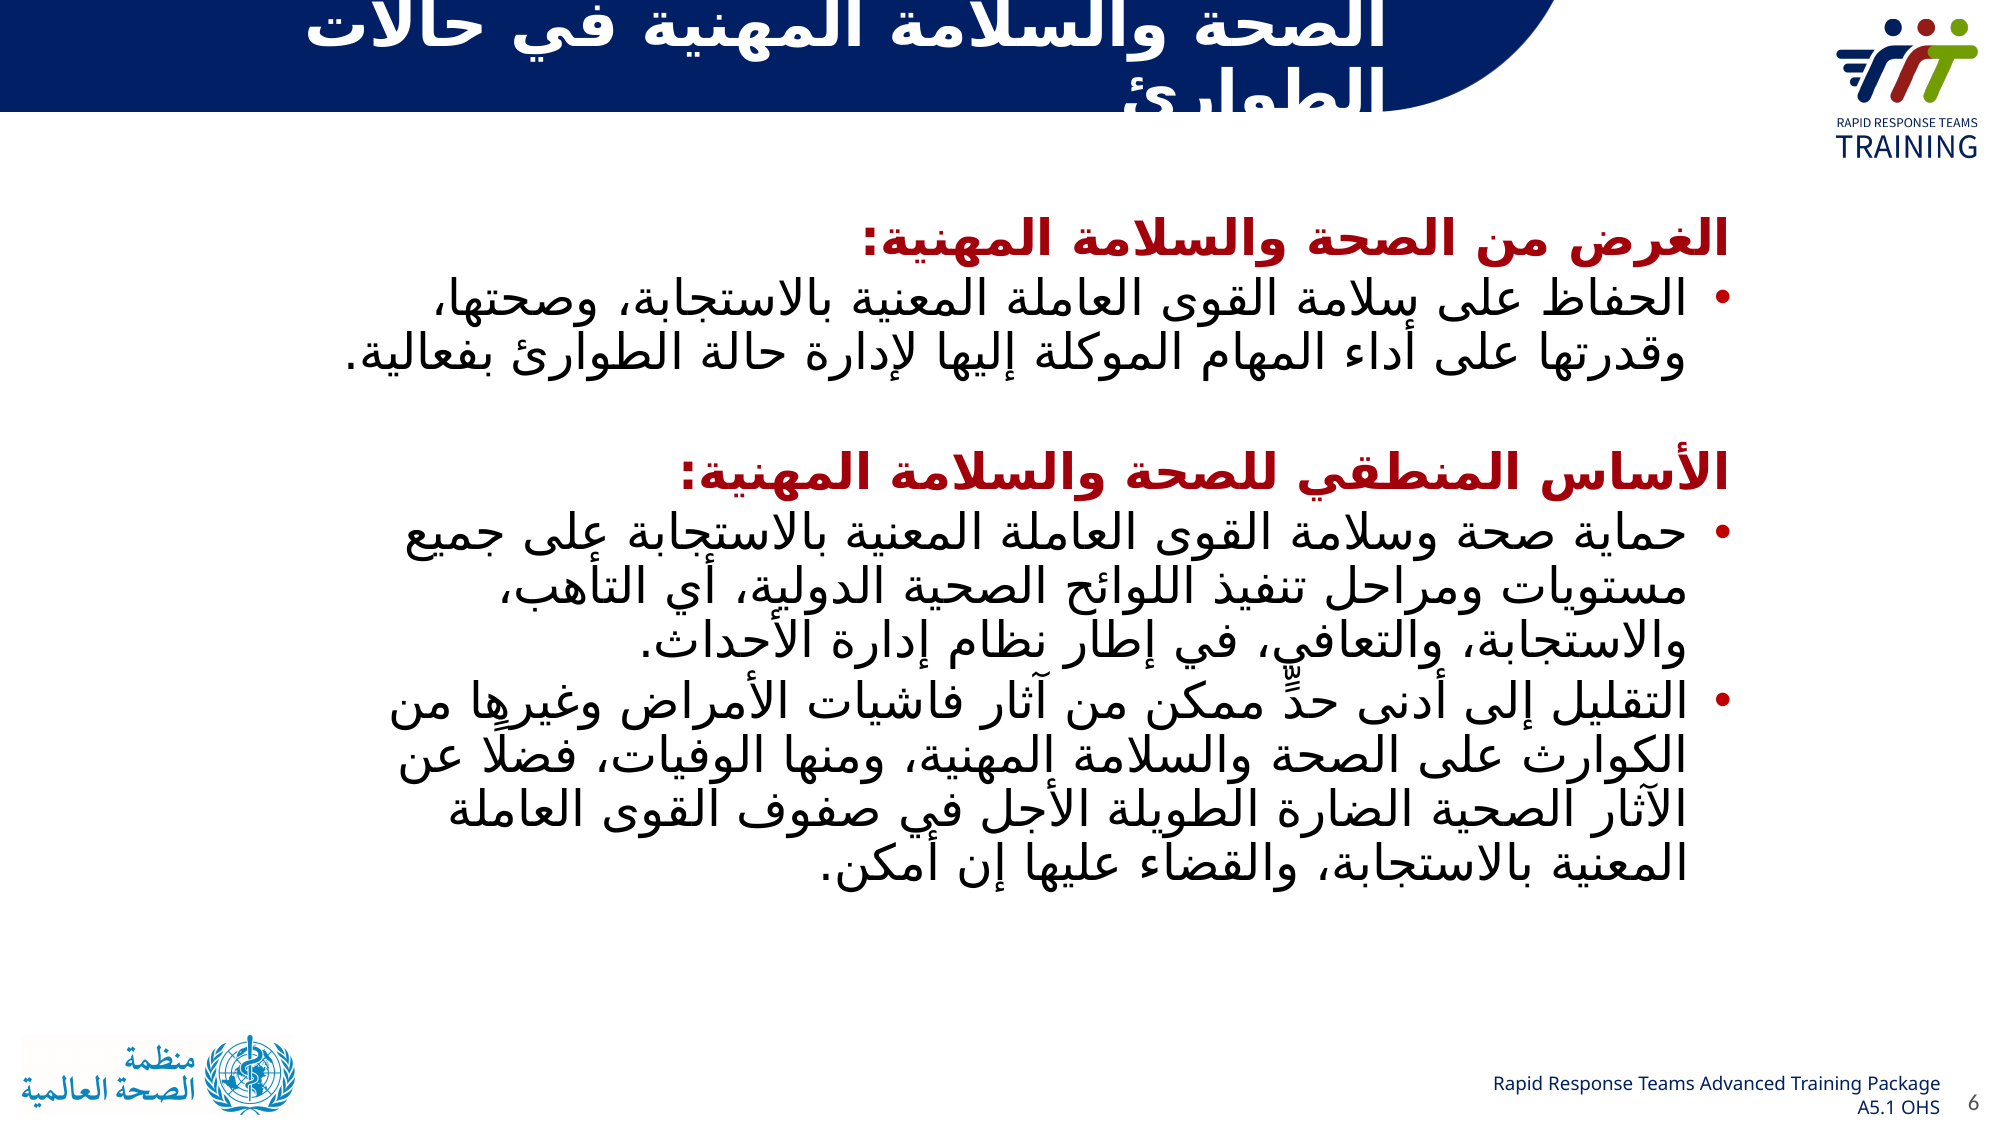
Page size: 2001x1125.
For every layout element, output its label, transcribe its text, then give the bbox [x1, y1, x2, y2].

slide_number 6 [1882, 1037, 1916, 1092]
picture [22, 1035, 295, 1115]
list الغرض من الصحة والسلامة المهنية: الحفاظ على سلامة القوى العاملة المعنية بالاستجابة، وصحتها، وقدرتها على أداء المهام الموكلة إليها لإدارة حالة الطوارئ بفعالية. ‫الأساس المنطقي للصحة والسلامة المهنية: حماية صحة وسلامة القوى العاملة المعنية بالاستجابة على جميع مستويات ومراحل تنفيذ اللوائح الصحية الدولية، أي التأهب، والاستجابة، والتعافي، في إطار نظام إدارة الأحداث. التقليل إلى أدنى حدٍّ ممكن من آثار فاشيات الأمراض وغيرها من الكوارث على الصحة والسلامة المهنية، ومنها الوفيات، فضلًا عن الآثار الصحية الضارة الطويلة الأجل في صفوف القوى العاملة المعنية بالاستجابة، والقضاء عليها إن أمكن. [292, 204, 1740, 969]
picture [0, 0, 1578, 112]
picture [252, 1050, 258, 1059]
title الصحة والسلامة المهنية في حالات الطوارئ [14, 2, 1398, 118]
picture [1835, 19, 1978, 167]
